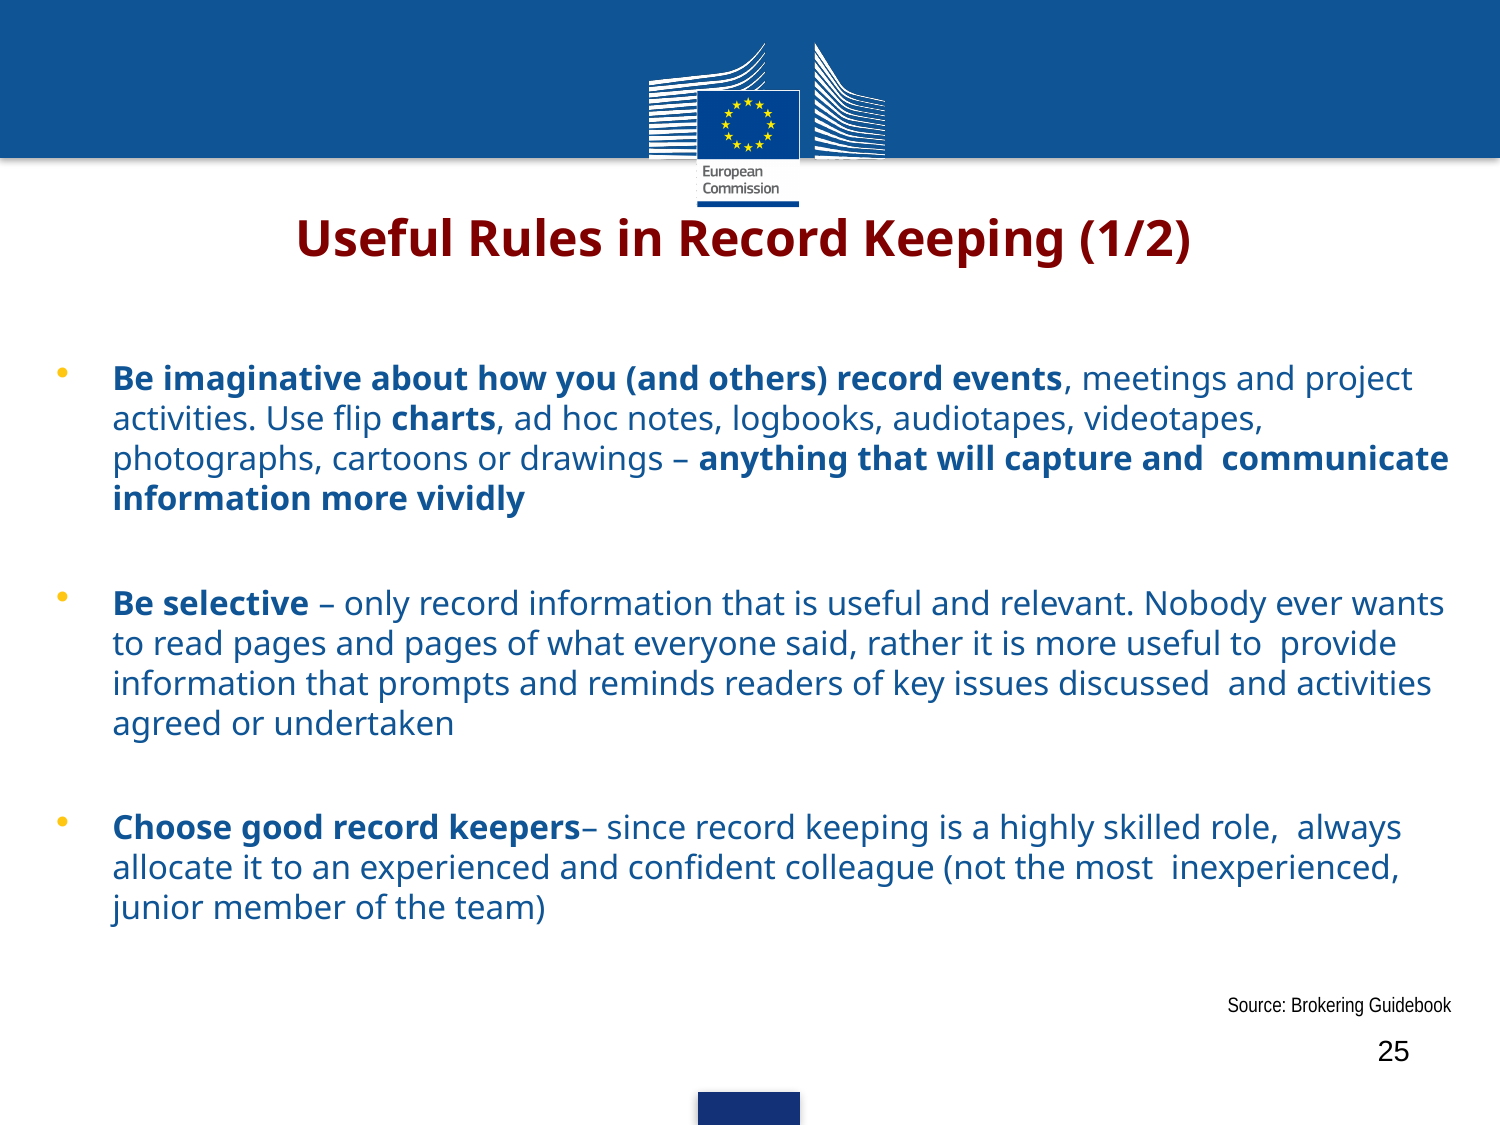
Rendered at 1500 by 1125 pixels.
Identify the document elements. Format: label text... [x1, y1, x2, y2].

picture [649, 42, 885, 199]
text_box Be imaginative about how you (and others) record events, meetings and project activities. Use flip charts, ad hoc notes, logbooks, audiotapes, videotapes, photographs, cartoons or drawings – anything that will capture and communicate information more vividly Be selective – only record information that is useful and relevant. Nobody ever wants to read pages and pages of what everyone said, rather it is more useful to provide information that prompts and reminds readers of key issues discussed and activities agreed or undertaken Choose good record keepers– since record keeping is a highly skilled role, always allocate it to an experienced and confident colleague (not the most inexperienced, junior member of the team) Source: Brokering Guidebook [41, 349, 1467, 1024]
text_box Useful Rules in Record Keeping (1/2) [37, 199, 1450, 274]
slide_number 25 [1074, 1024, 1426, 1103]
